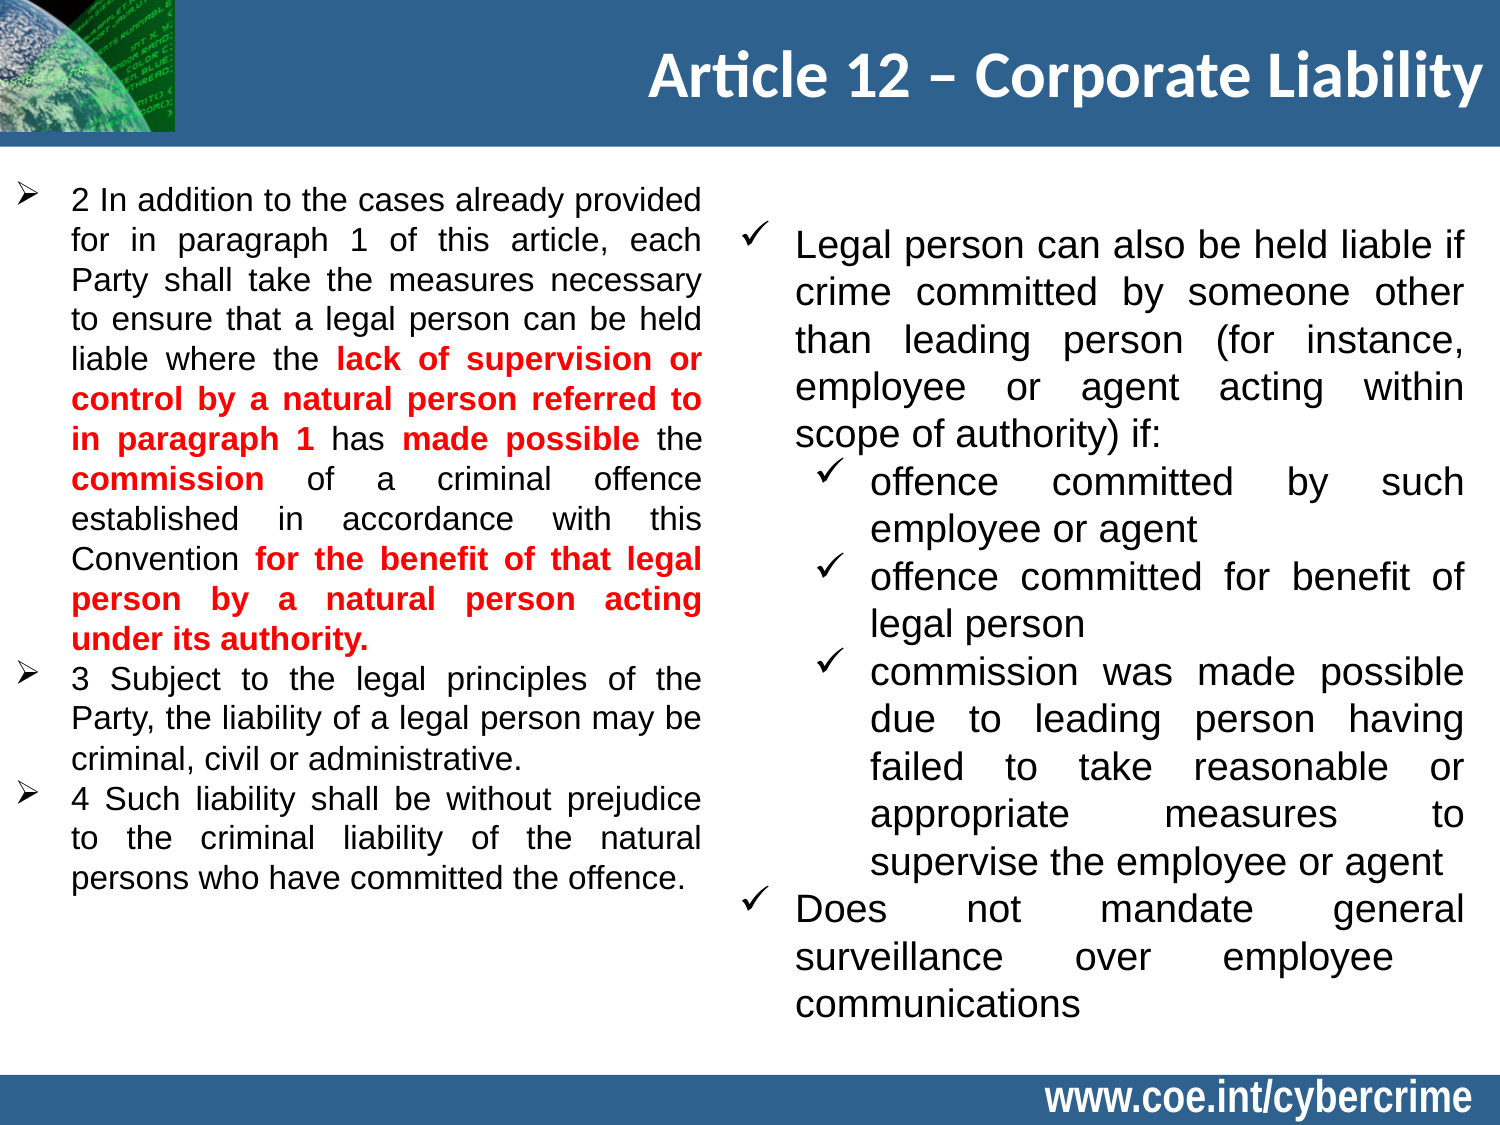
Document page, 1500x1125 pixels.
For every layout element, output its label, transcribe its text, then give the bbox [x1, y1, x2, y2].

text_box www.coe.int/cybercrime [1030, 1059, 1500, 1125]
text_box Article 12 – Corporate Liability [0, 0, 1500, 149]
text_box Legal person can also be held liable if crime committed by someone other than leading person (for instance, employee or agent acting within scope of authority) if: offence committed by such employee or agent offence committed for benefit of legal person commission was made possible due to leading person having failed to take reasonable or appropriate measures to supervise the employee or agent Does not mandate general surveillance over employee communications [724, 211, 1480, 1033]
text_box 2 In addition to the cases already provided for in paragraph 1 of this article, each Party shall take the measures necessary to ensure that a legal person can be held liable where the lack of supervision or control by a natural person referred to in paragraph 1 has made possible the commission of a criminal offence established in accordance with this Convention for the benefit of that legal person by a natural person acting under its authority. 3 Subject to the legal principles of the Party, the liability of a legal person may be criminal, civil or administrative. 4 Such liability shall be without prejudice to the criminal liability of the natural persons who have committed the offence. [0, 170, 718, 904]
text_box [0, 1073, 1030, 1125]
picture [0, 0, 175, 132]
